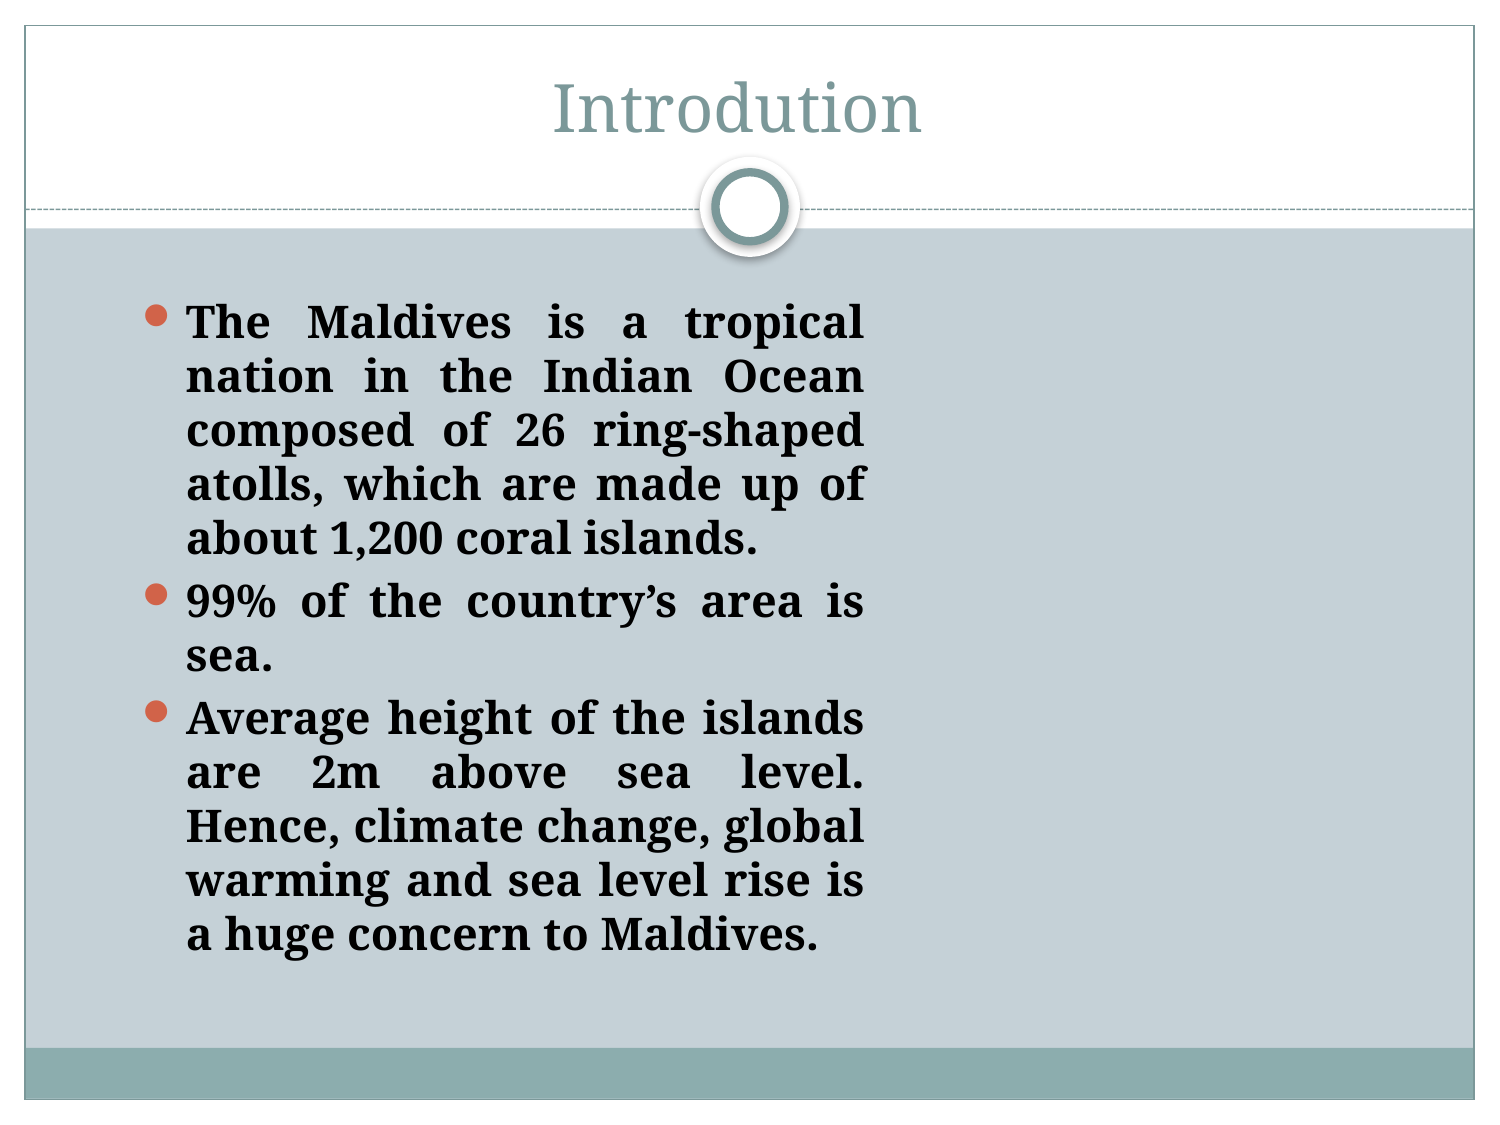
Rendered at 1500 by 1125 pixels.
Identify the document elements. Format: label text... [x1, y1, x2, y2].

title Introdution [53, 54, 1424, 153]
list The Maldives is a tropical nation in the Indian Ocean composed of 26 ring-shaped atolls, which are made up of about 1,200 coral islands. 99% of the country’s area is sea. Average height of the islands are 2m above sea level. Hence, climate change, global warming and sea level rise is a huge concern to Maldives. [112, 278, 880, 976]
